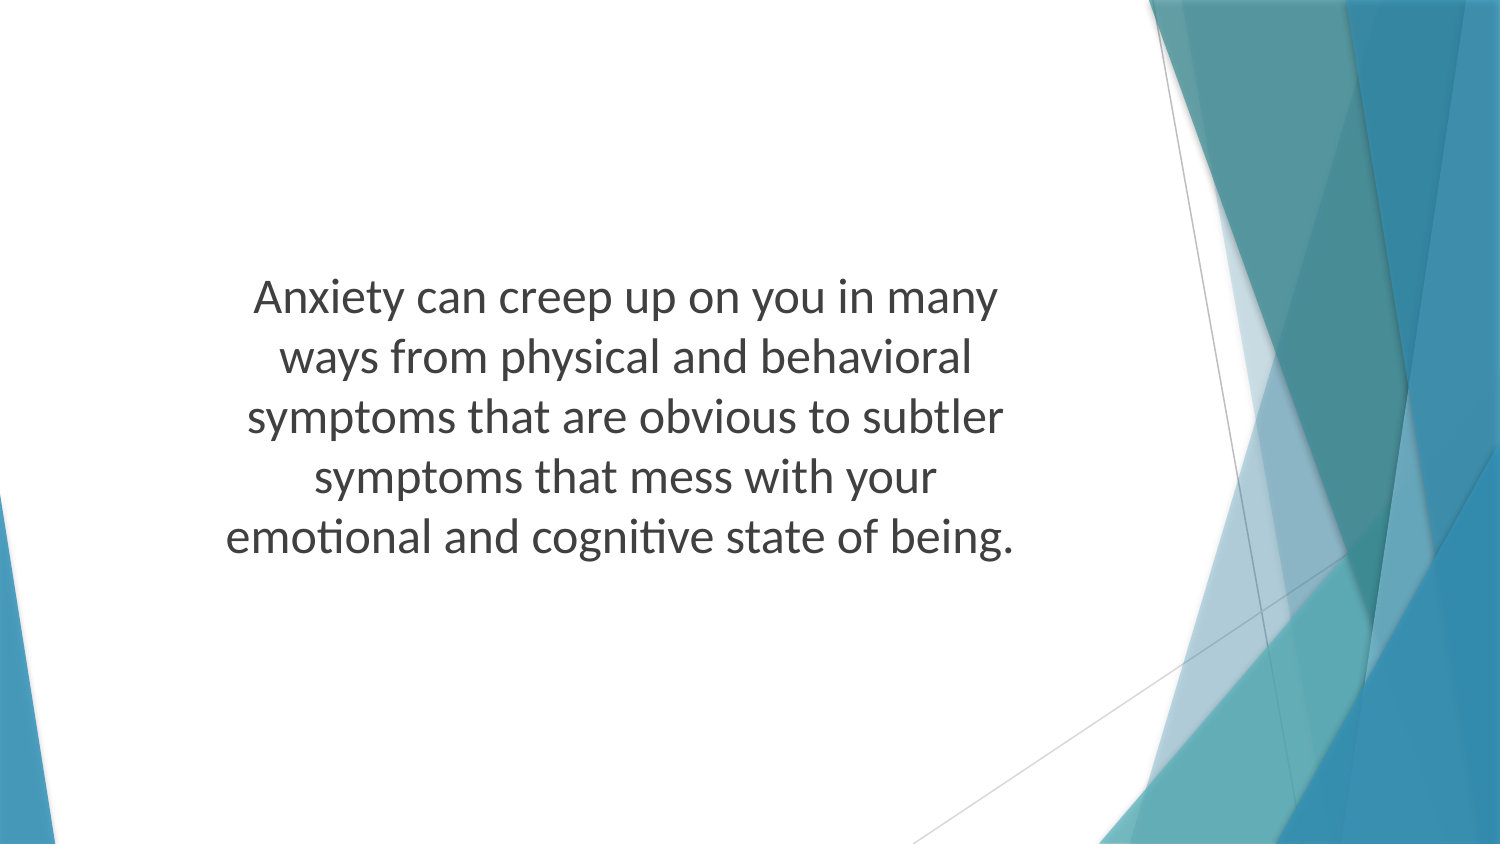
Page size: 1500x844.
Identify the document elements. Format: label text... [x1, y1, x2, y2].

list Anxiety can creep up on you in many ways from physical and behavioral symptoms that are obvious to subtler symptoms that mess with your emotional and cognitive state of being. [194, 256, 1058, 670]
